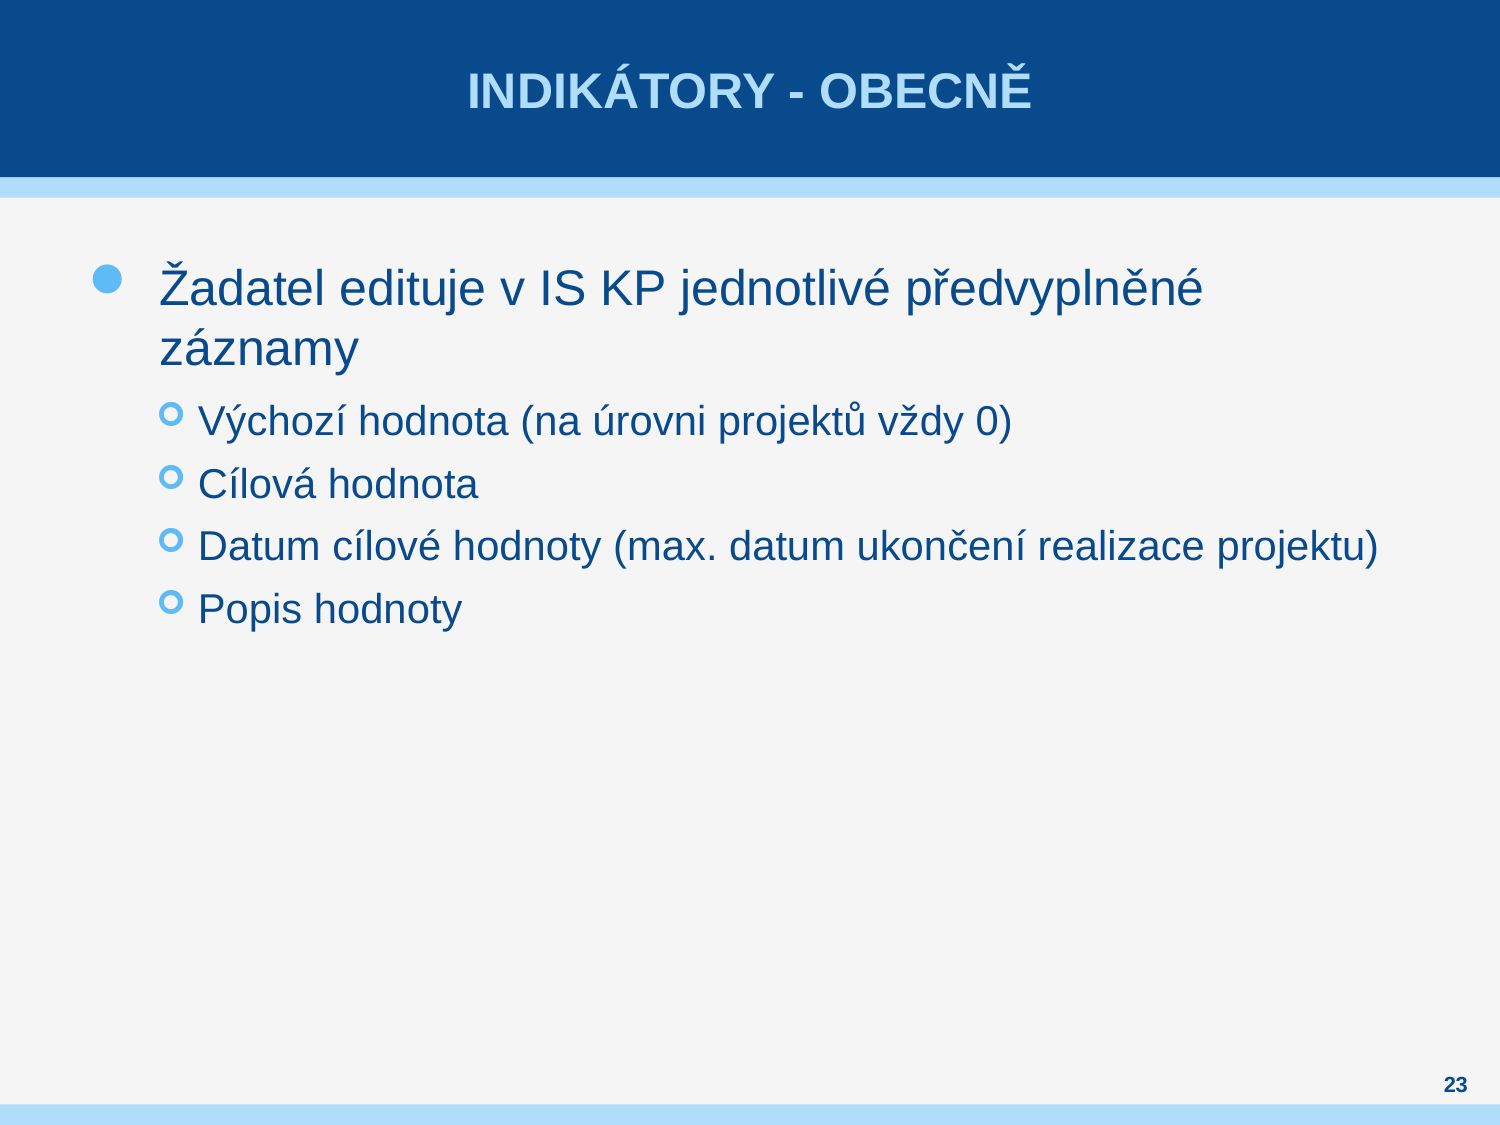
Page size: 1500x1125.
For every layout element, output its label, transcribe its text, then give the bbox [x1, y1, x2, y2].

title Indikátory - obecně [59, 0, 1441, 178]
slide_number 23 [1417, 1068, 1495, 1099]
list Žadatel edituje v IS KP jednotlivé předvyplněné záznamy Výchozí hodnota (na úrovni projektů vždy 0) Cílová hodnota Datum cílové hodnoty (max. datum ukončení realizace projektu) Popis hodnoty [88, 255, 1412, 1004]
